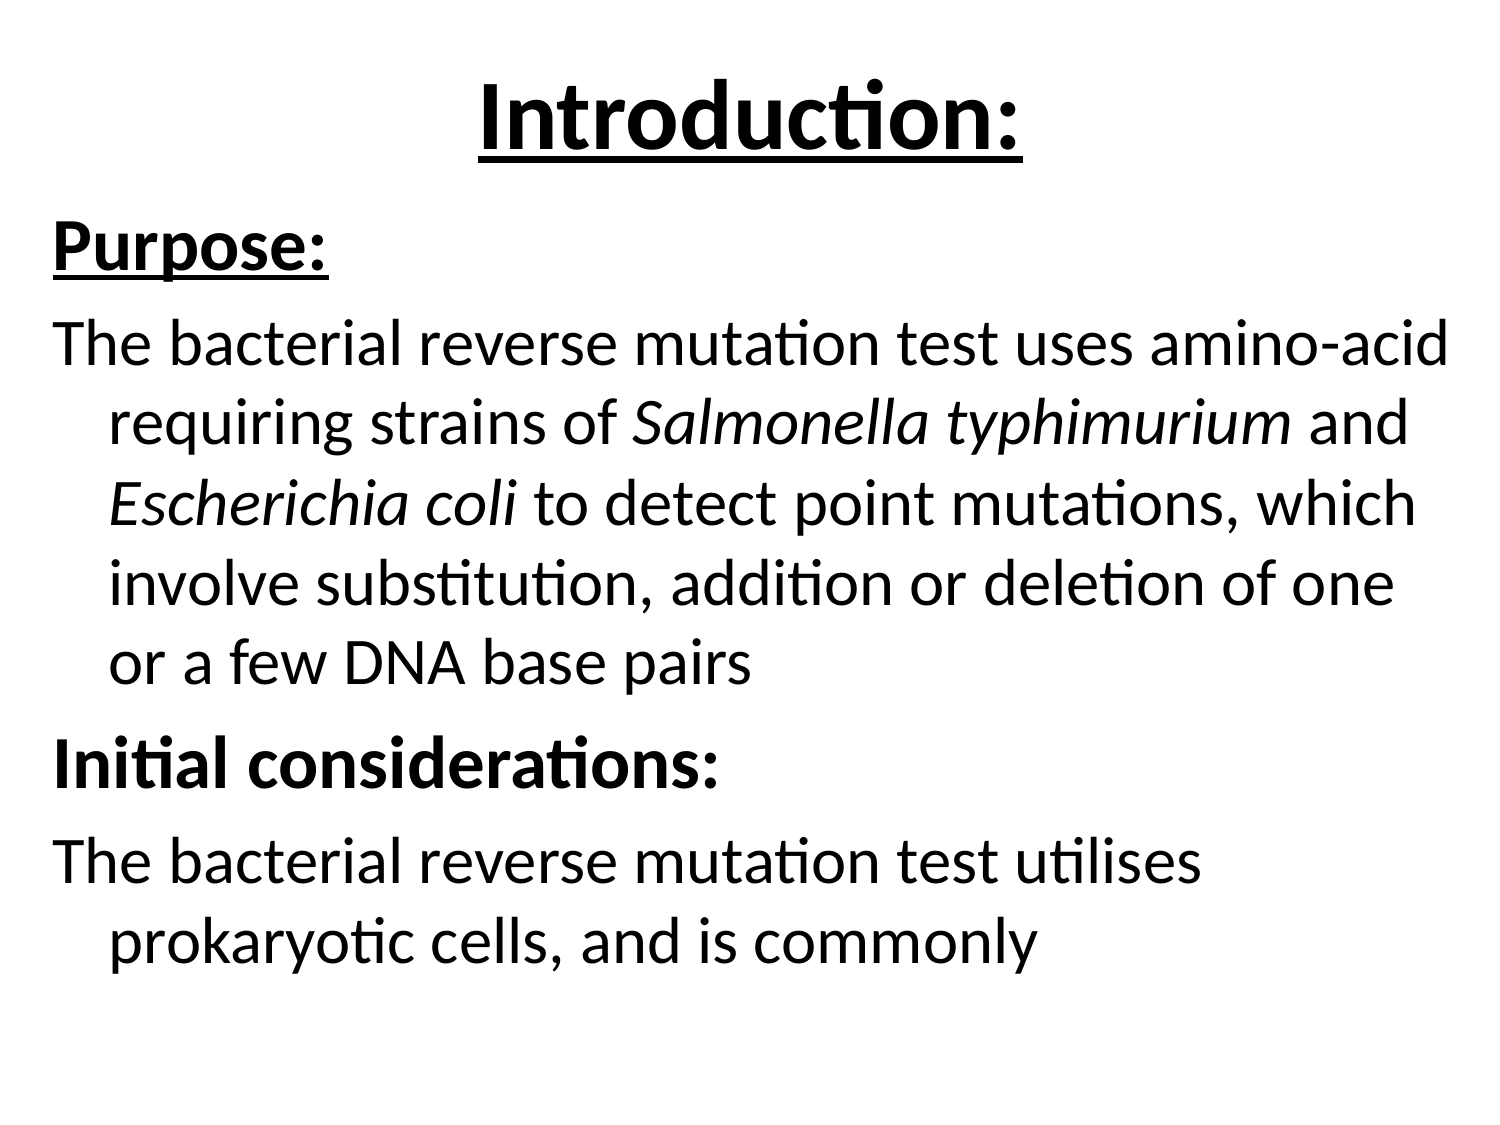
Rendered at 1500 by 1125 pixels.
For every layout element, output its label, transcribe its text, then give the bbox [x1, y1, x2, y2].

title Introduction: [75, 45, 1425, 175]
list Purpose: The bacterial reverse mutation test uses amino-acid requiring strains of Salmonella typhimurium and Escherichia coli to detect point mutations, which involve substitution, addition or deletion of one or a few DNA base pairs Initial considerations: The bacterial reverse mutation test utilises prokaryotic cells, and is commonly [37, 187, 1475, 1100]
